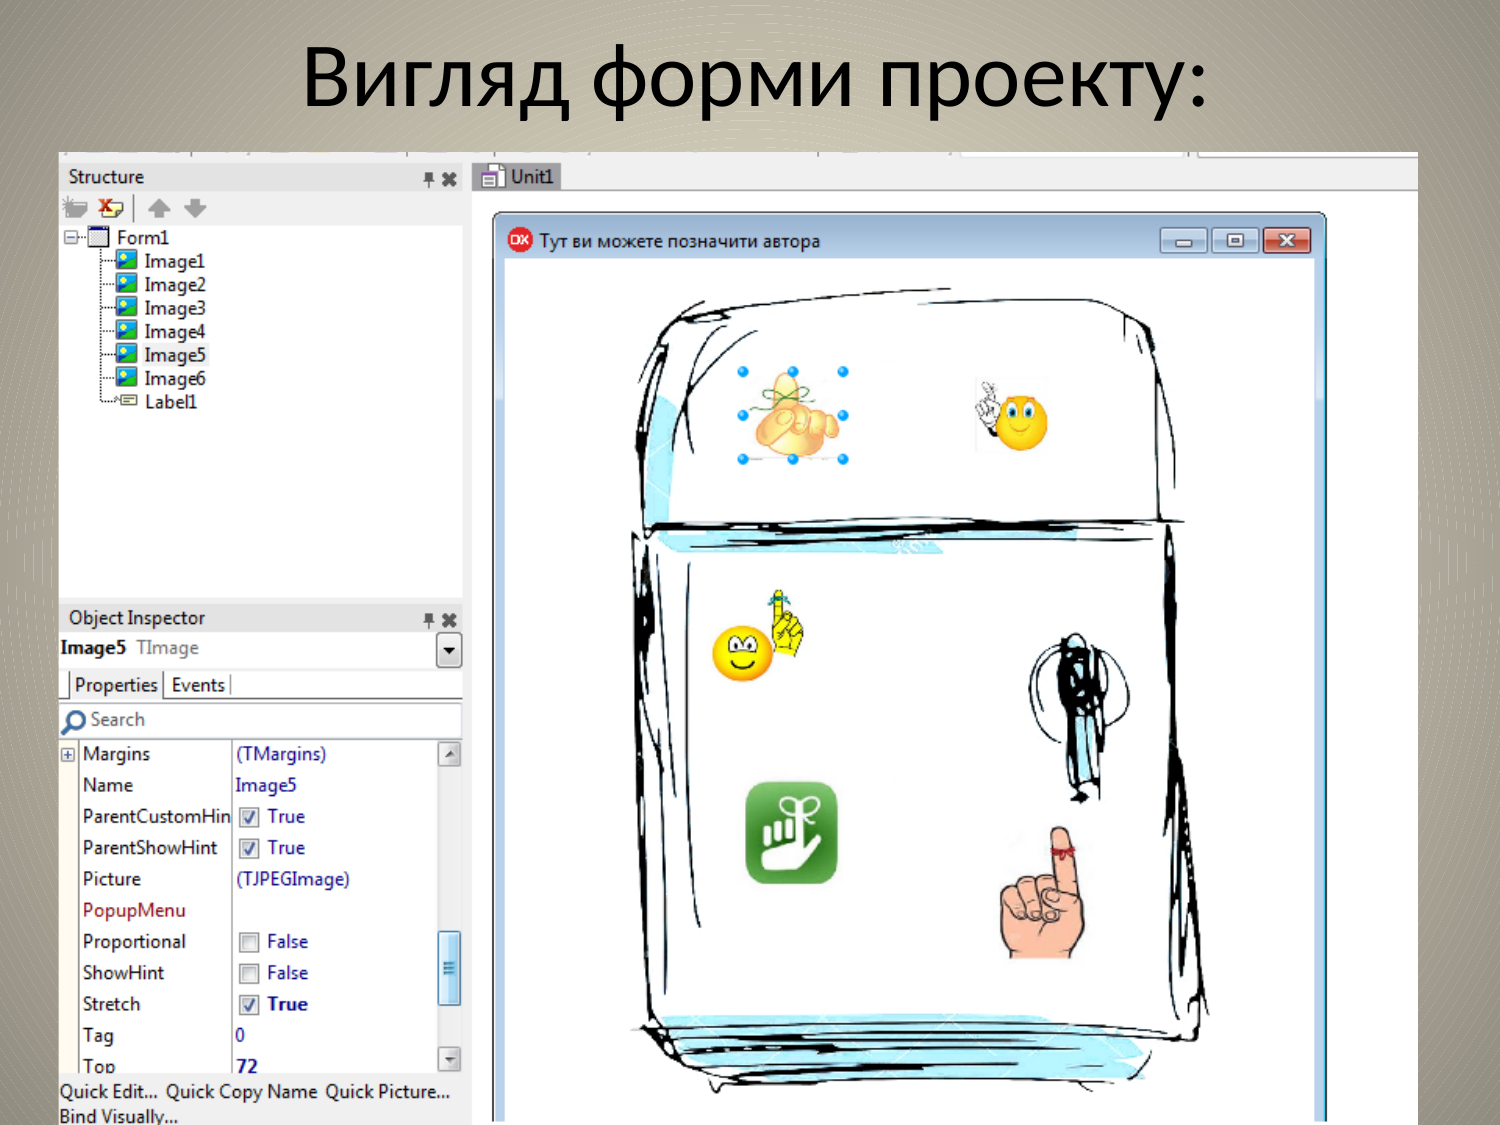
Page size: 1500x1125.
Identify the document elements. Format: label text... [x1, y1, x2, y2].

title Вигляд форми проекту: [82, 0, 1432, 141]
picture [58, 152, 1419, 1125]
